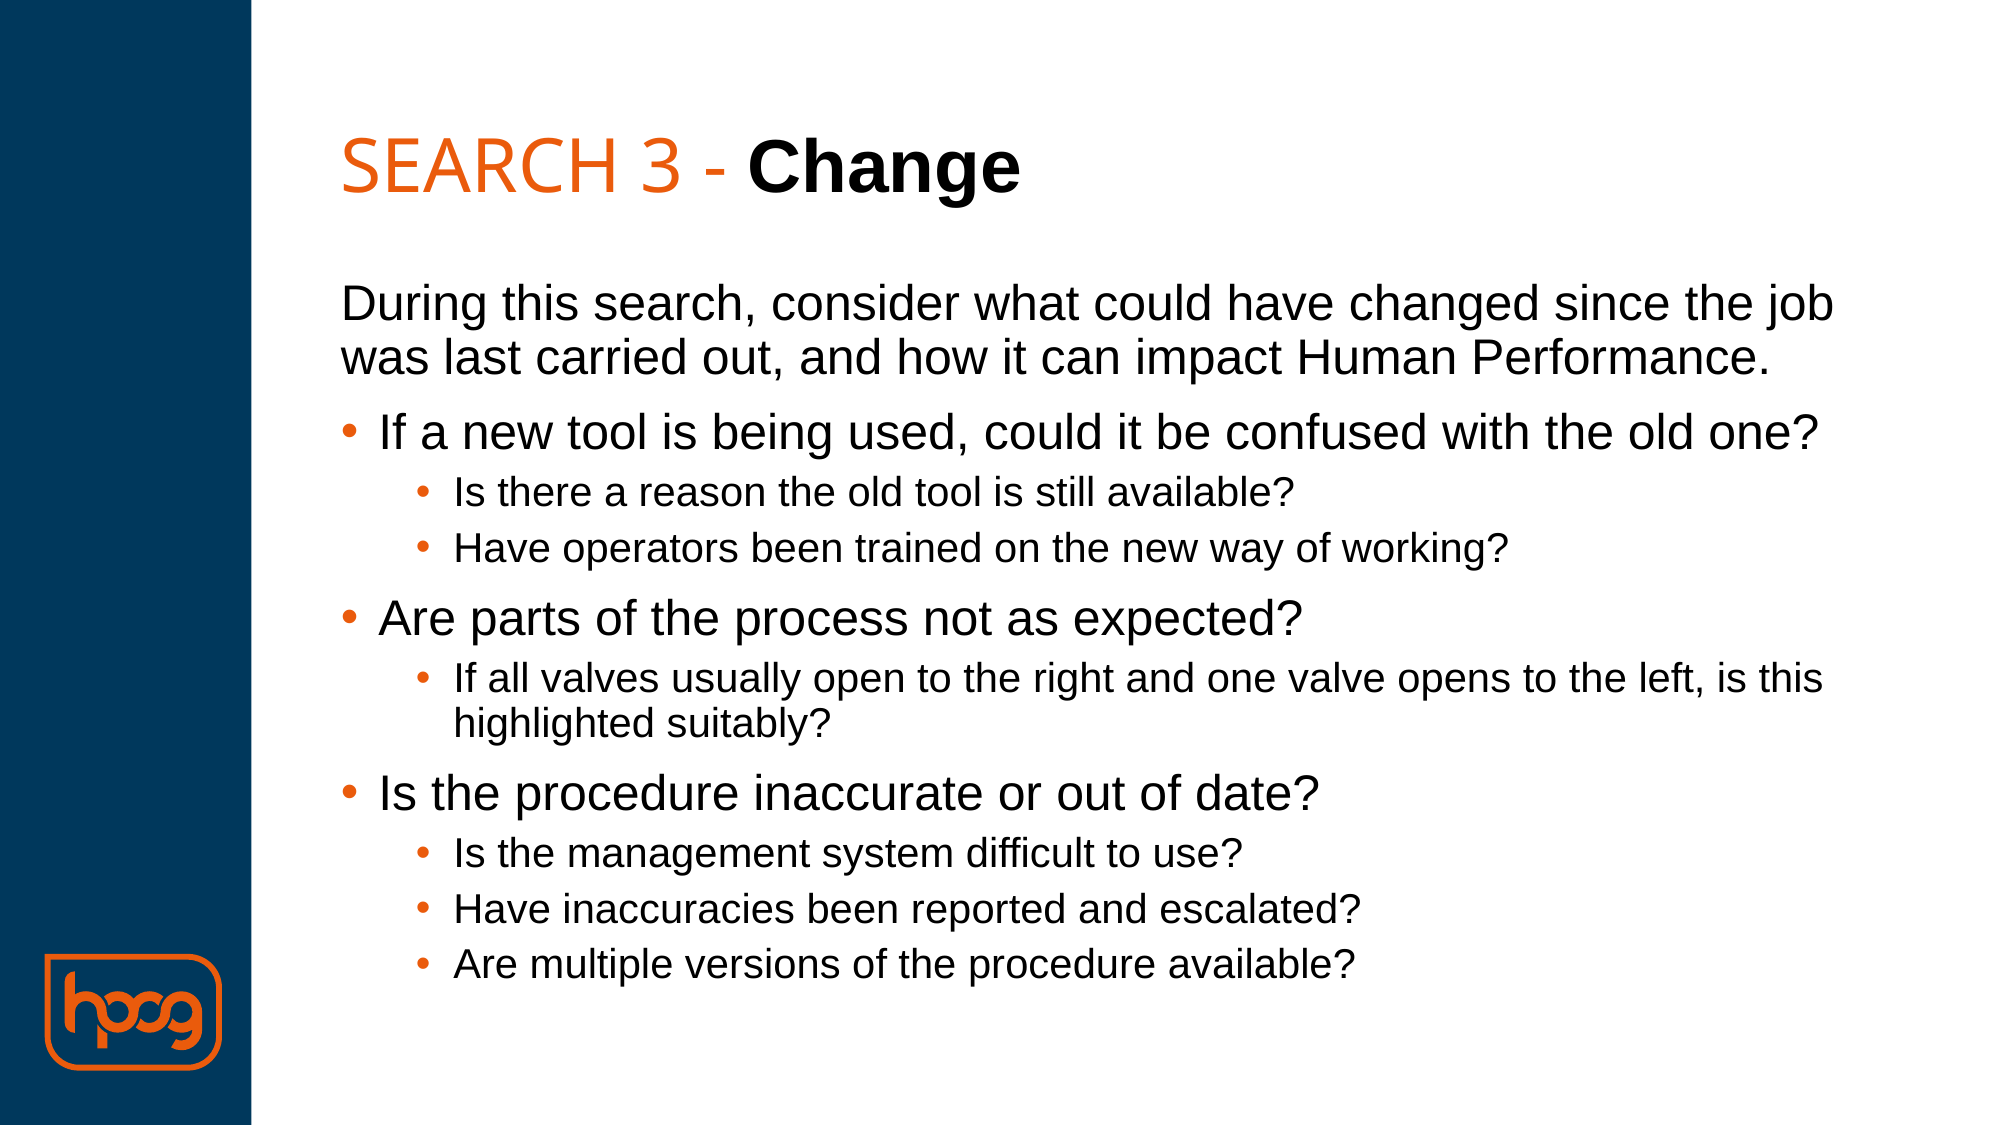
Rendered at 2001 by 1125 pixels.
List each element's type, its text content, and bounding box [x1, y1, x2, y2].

list During this search, consider what could have changed since the job was last carried out, and how it can impact Human Performance. If a new tool is being used, could it be confused with the old one? Is there a reason the old tool is still available? Have operators been trained on the new way of working? Are parts of the process not as expected? If all valves usually open to the right and one valve opens to the left, is this highlighted suitably? Is the procedure inaccurate or out of date? Is the management system difficult to use? Have inaccuracies been reported and escalated? Are multiple versions of the procedure available? [325, 270, 1863, 1095]
title SEARCH 3 - Change [325, 59, 1937, 278]
